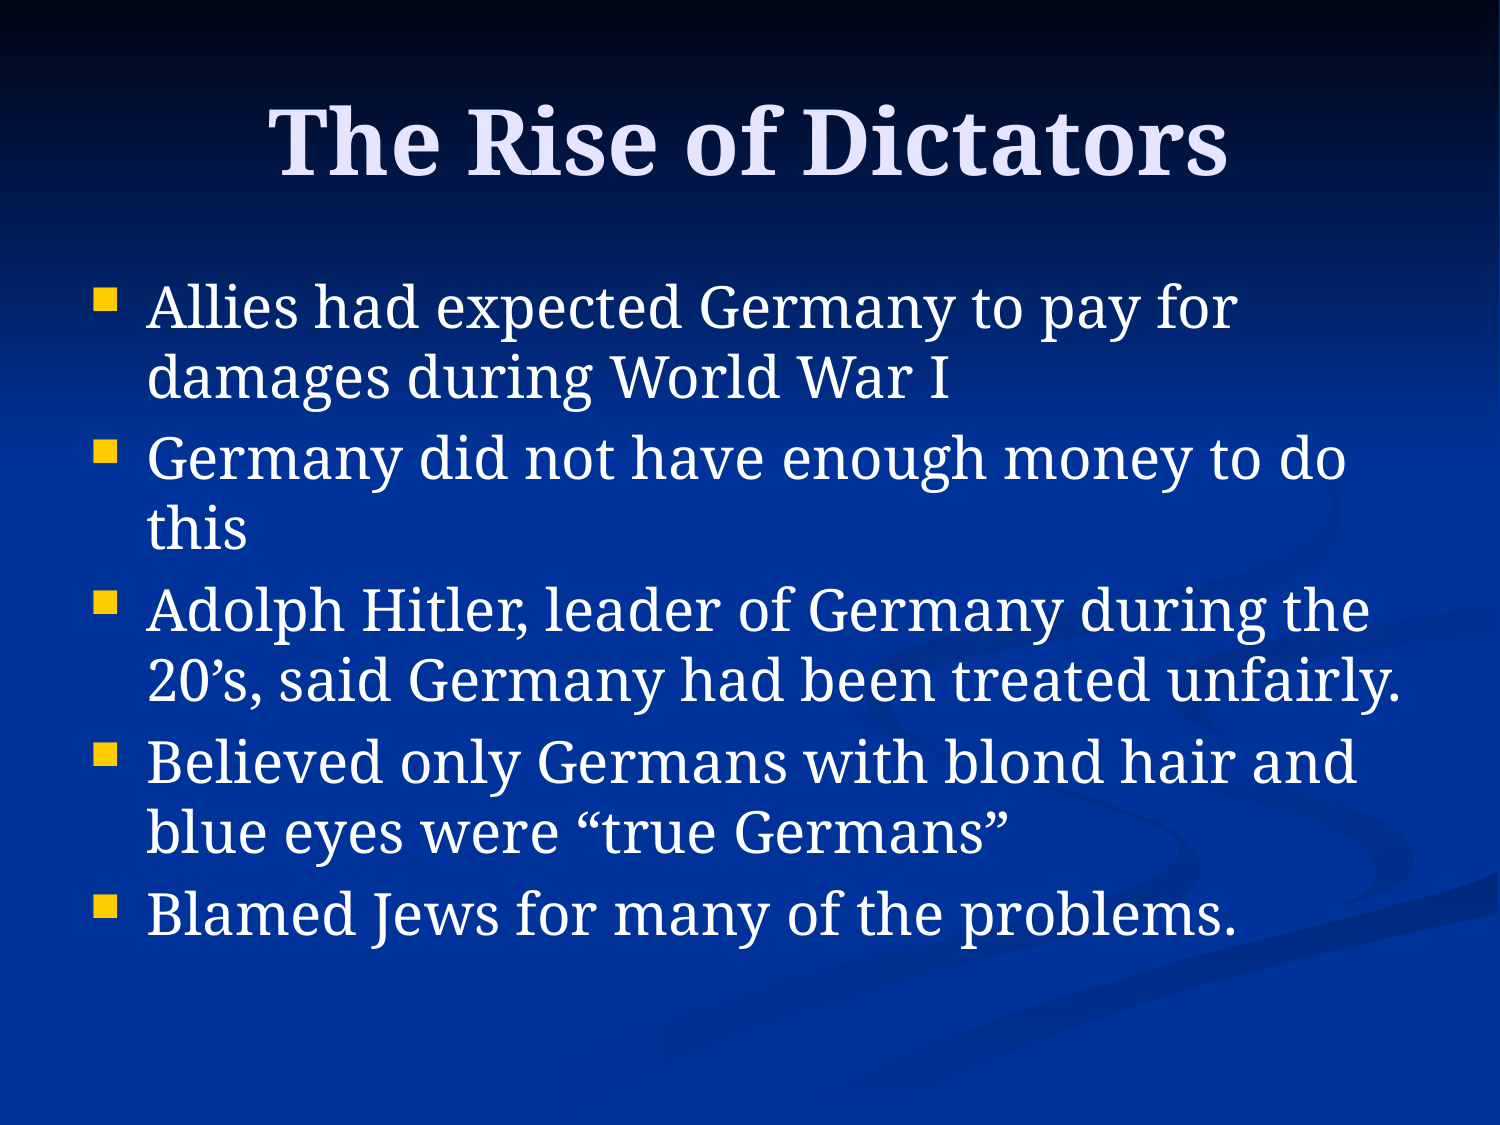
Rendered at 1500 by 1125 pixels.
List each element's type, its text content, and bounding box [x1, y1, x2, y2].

title The Rise of Dictators [74, 44, 1426, 233]
list Allies had expected Germany to pay for damages during World War I Germany did not have enough money to do this Adolph Hitler, leader of Germany during the 20’s, said Germany had been treated unfairly. Believed only Germans with blond hair and blue eyes were “true Germans” Blamed Jews for many of the problems. [74, 262, 1426, 1006]
